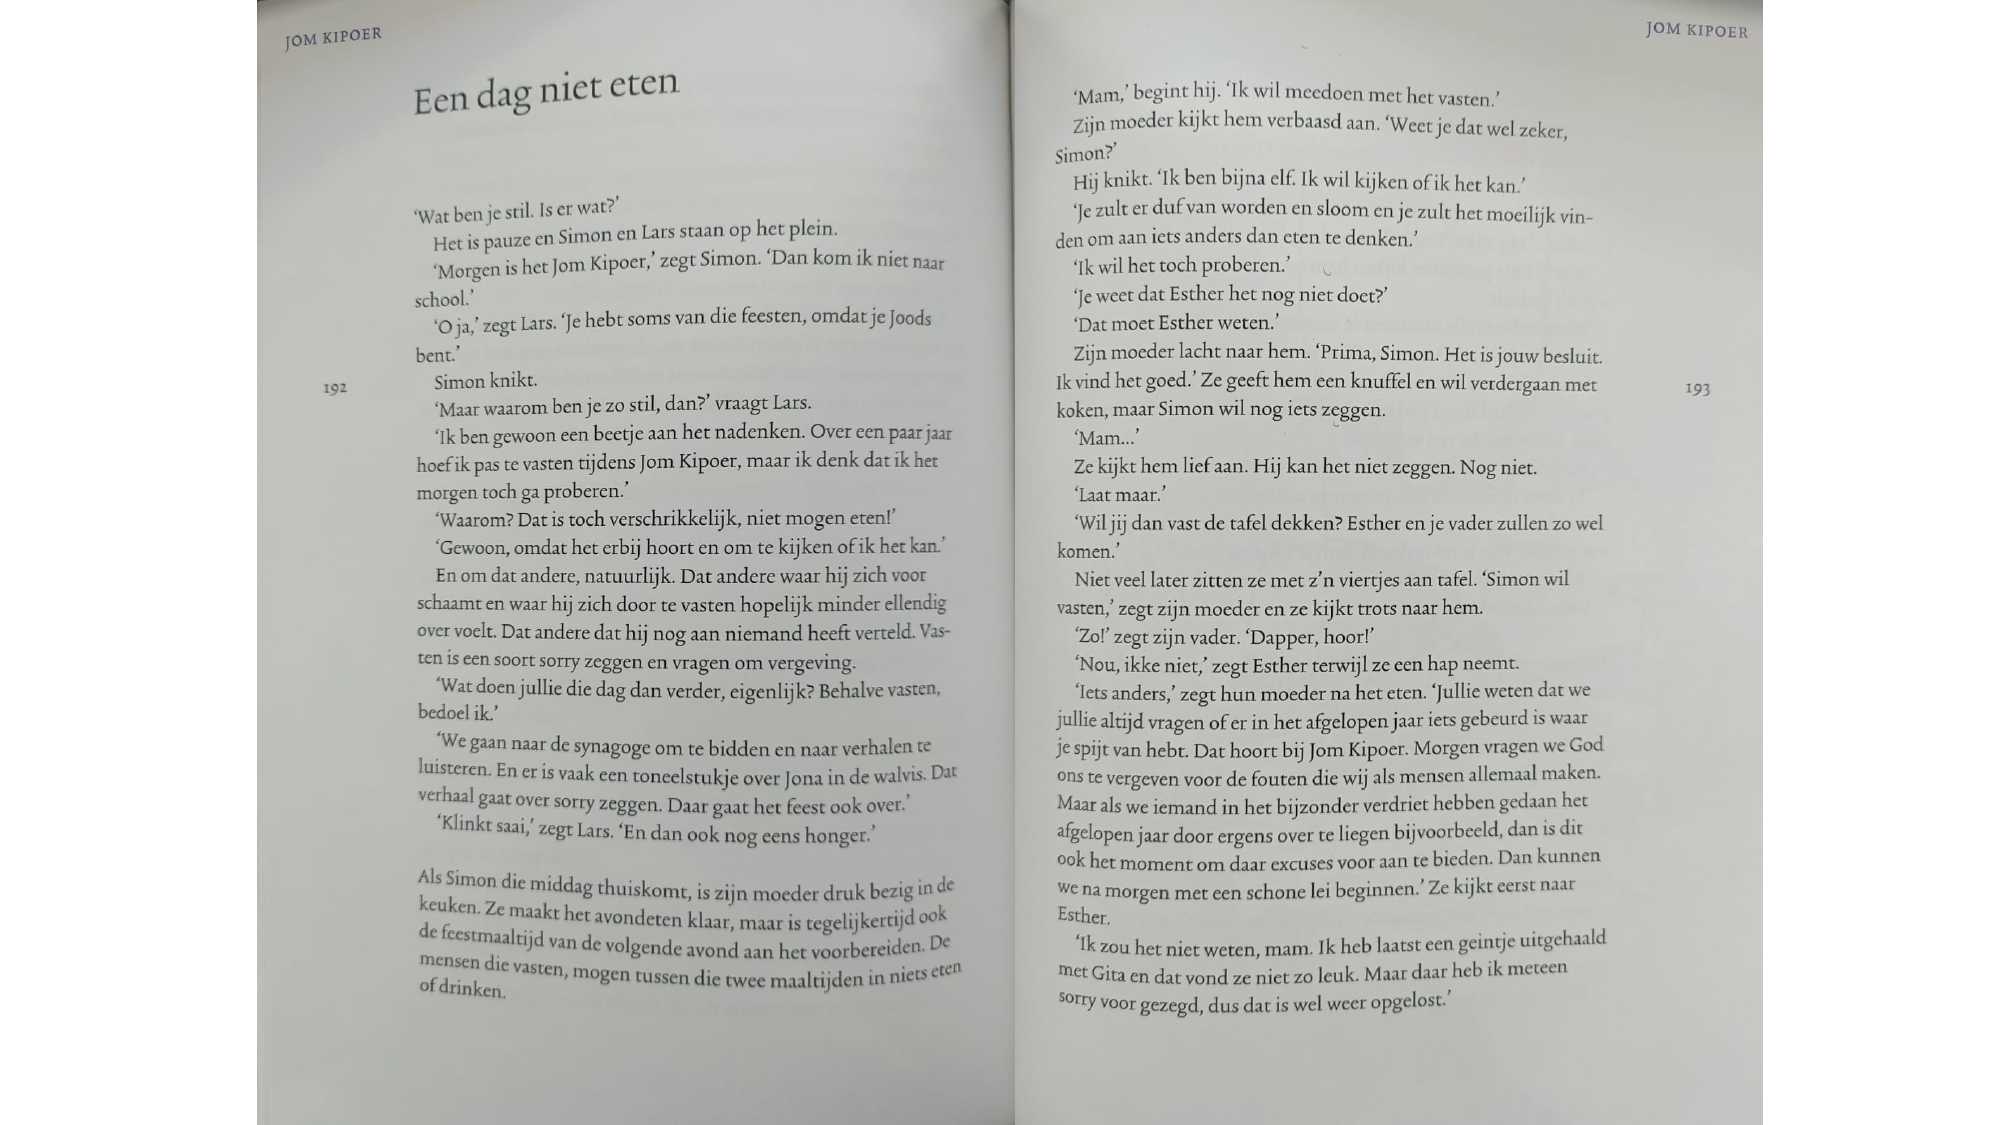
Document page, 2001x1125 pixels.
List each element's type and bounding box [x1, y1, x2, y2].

picture [257, 0, 1763, 1125]
